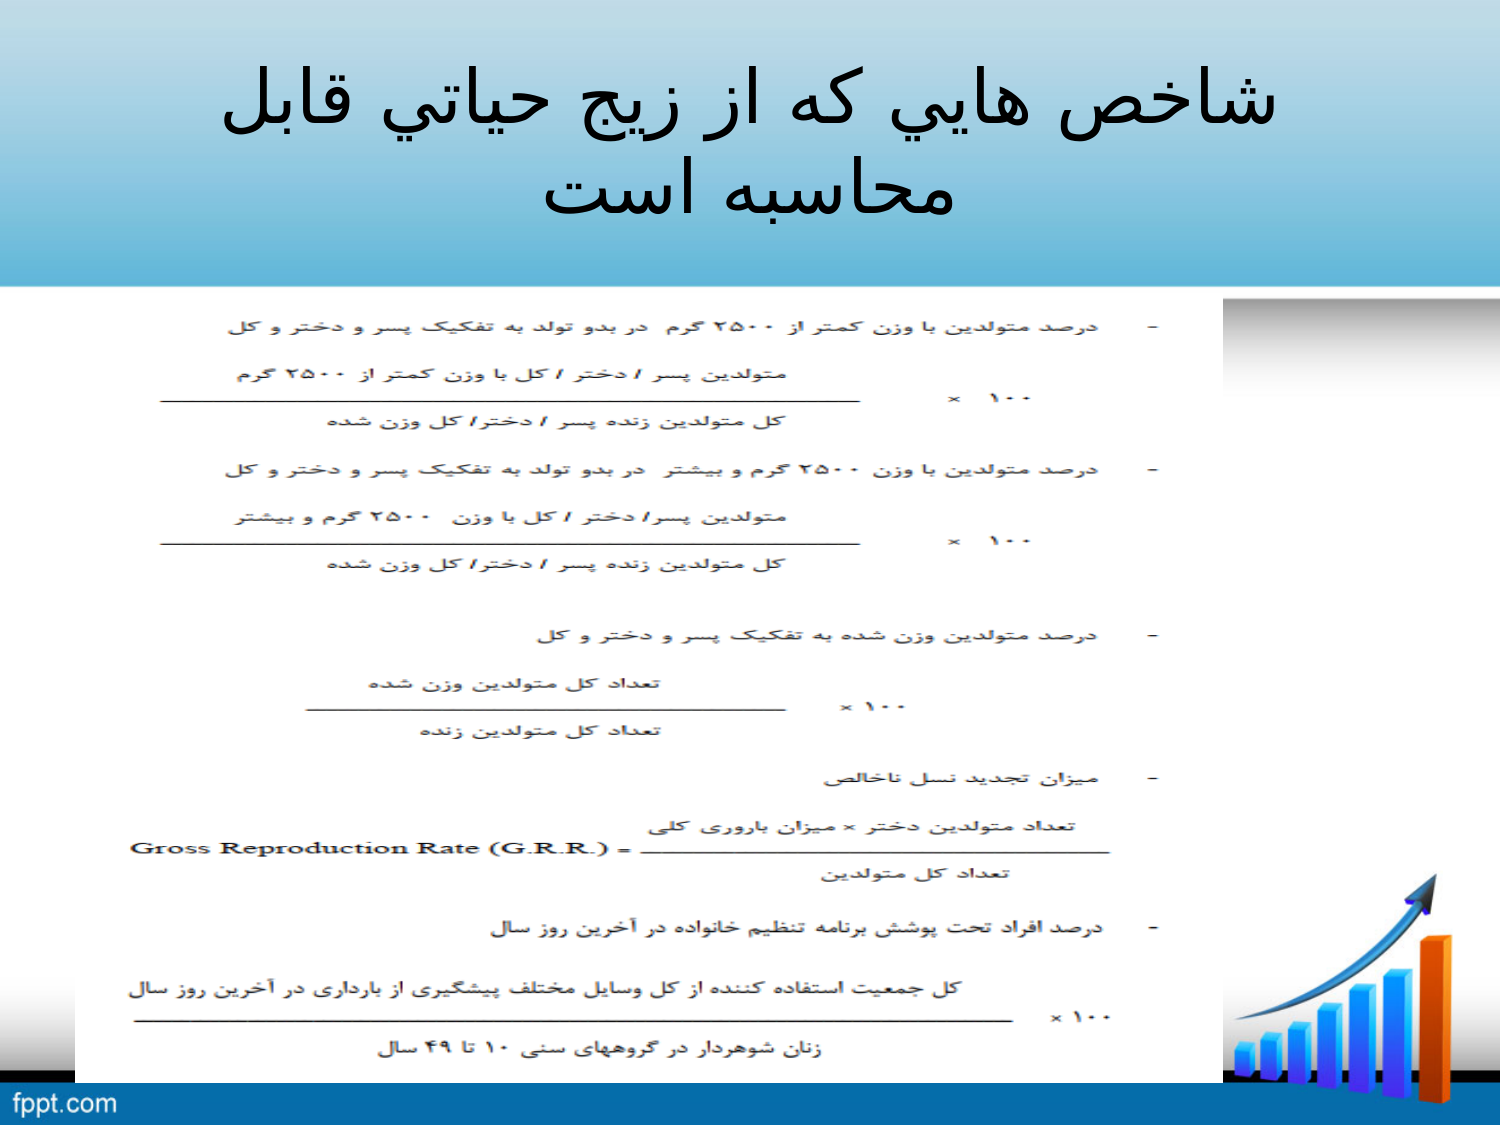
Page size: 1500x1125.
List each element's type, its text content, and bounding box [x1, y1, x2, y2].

title شاخص هایي که از زیج حياتي قابل محاسبه است [75, 45, 1425, 233]
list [0, 293, 1223, 909]
picture [0, 0, 1500, 1125]
